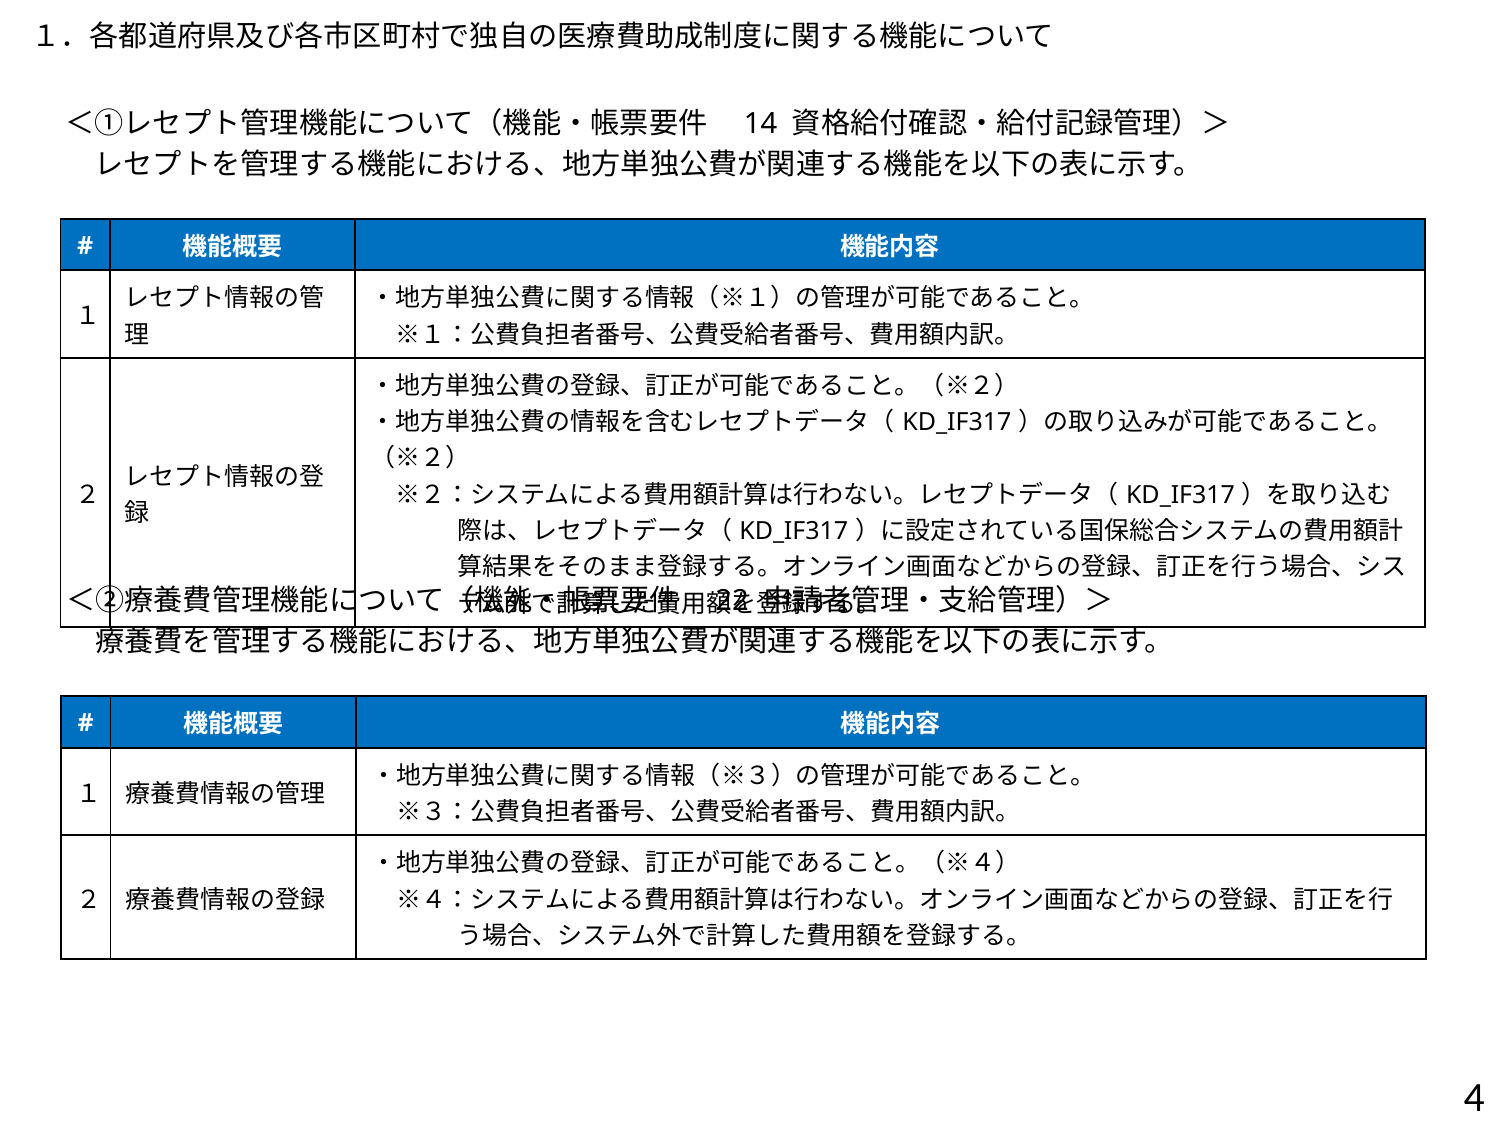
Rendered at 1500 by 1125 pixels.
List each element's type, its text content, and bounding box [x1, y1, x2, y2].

table_header 機能内容 [357, 697, 1425, 747]
text_box １．各都道府県及び各市区町村で独自の医療費助成制度に関する機能について [16, 2, 1440, 62]
table_cell ・地方単独公費に関する情報（※３）の管理が可能であること。 ※３：公費負担者番号、公費受給者番号、費用額内訳。 [357, 749, 1425, 834]
table_cell レセプト情報の登録 [111, 359, 354, 566]
table_cell ・地方単独公費の登録、訂正が可能であること。（※４） ※４：システムによる費用額計算は行わない。オンライン画面などからの登録、訂正を行う場合、システム外で計算した費用額を登録する。 [357, 836, 1425, 958]
table_cell ２ [61, 359, 109, 566]
table_cell レセプト情報の管理 [111, 271, 354, 357]
text_box ＜①レセプト管理機能について（機能・帳票要件 14 資格給付確認・給付記録管理）＞ レセプトを管理する機能における、地方単独公費が関連する機能を以下の表に示す。 [50, 89, 1473, 194]
text_box ＜②療養費管理機能について（機能・帳票要件 22 申請者管理・支給管理）＞ 療養費を管理する機能における、地方単独公費が関連する機能を以下の表に示す。 [51, 566, 1474, 671]
table_cell ・地方単独公費の登録、訂正が可能であること。（※２） ・地方単独公費の情報を含むレセプトデータ（KD_IF317）の取り込みが可能であること。（※２） ※２：システムによる費用額計算は行わない。レセプトデータ（KD_IF317）を取り込む際は、レセプトデータ（KD_IF317）に設定されている国保総合システムの費用額計算結果をそのまま登録する。オンライン画面などからの登録、訂正を行う場合、システム外で計算した費用額を登録する。 [356, 359, 1424, 566]
table_header # [61, 220, 109, 269]
table_header # [62, 697, 110, 747]
slide_number 4 [1149, 1065, 1500, 1125]
table_header 機能概要 [111, 220, 354, 269]
table_cell １ [61, 271, 109, 357]
table_header 機能内容 [356, 220, 1424, 269]
table_cell １ [62, 749, 110, 834]
table_cell ２ [62, 836, 110, 958]
table_cell ・地方単独公費に関する情報（※１）の管理が可能であること。 ※１：公費負担者番号、公費受給者番号、費用額内訳。 [356, 271, 1424, 357]
table_header 機能概要 [111, 697, 355, 747]
table_cell 療養費情報の管理 [111, 749, 355, 834]
table_cell 療養費情報の登録 [111, 836, 355, 958]
